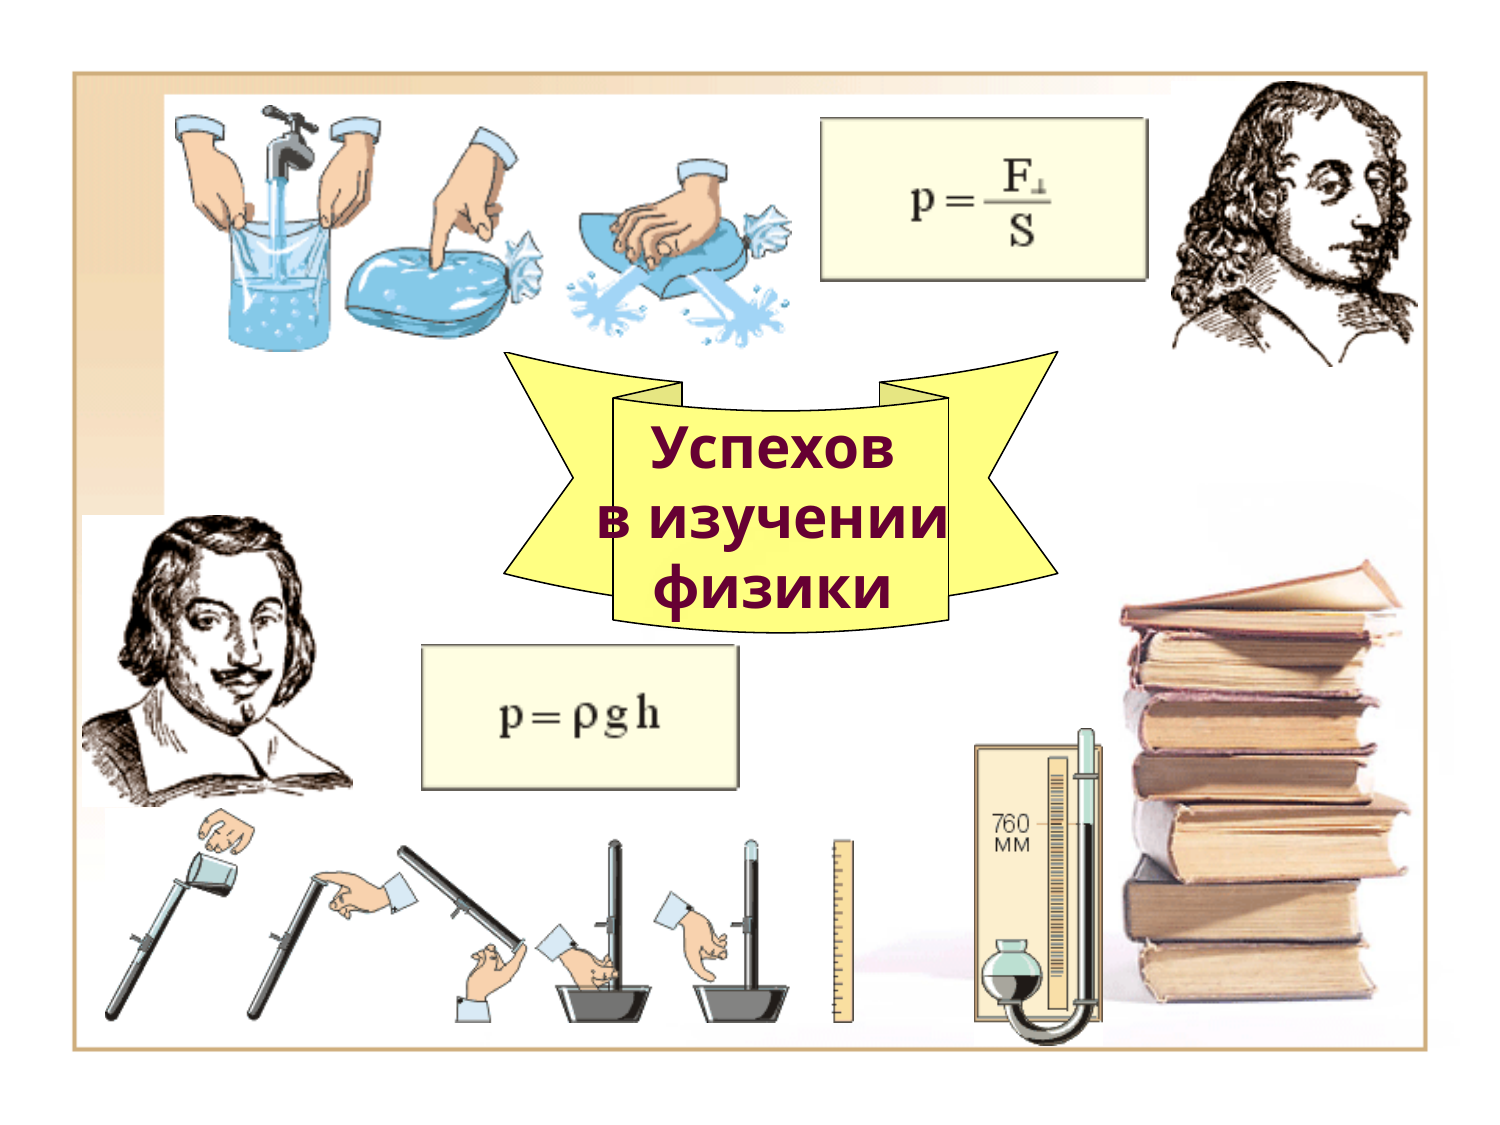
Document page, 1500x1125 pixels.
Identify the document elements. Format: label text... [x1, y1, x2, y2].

picture [0, 0, 1500, 1125]
text_box Успехов в изучении физики [503, 351, 1058, 633]
